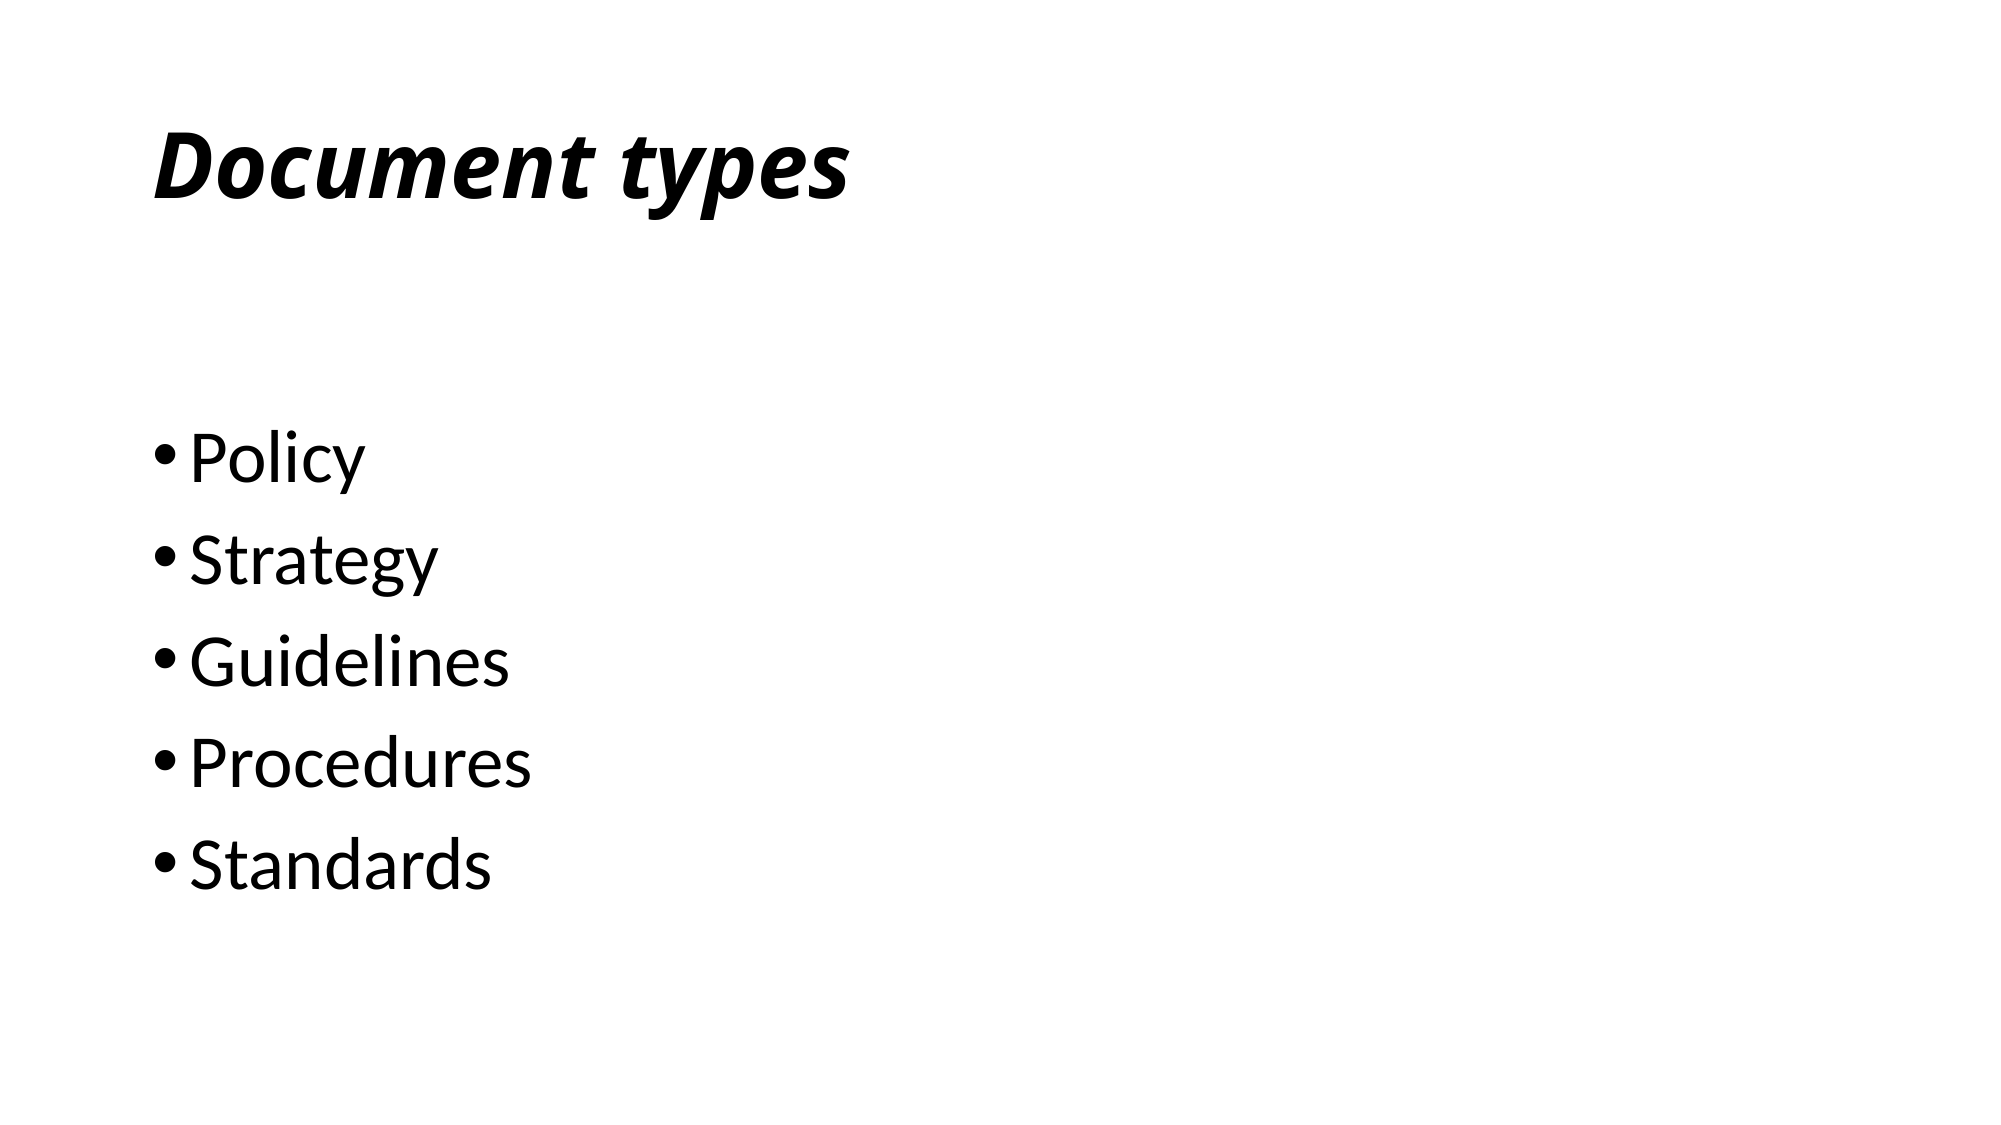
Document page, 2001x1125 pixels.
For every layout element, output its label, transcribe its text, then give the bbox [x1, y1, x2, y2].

list Policy Strategy Guidelines Procedures Standards [137, 299, 1863, 1014]
title Document types [137, 59, 1863, 278]
